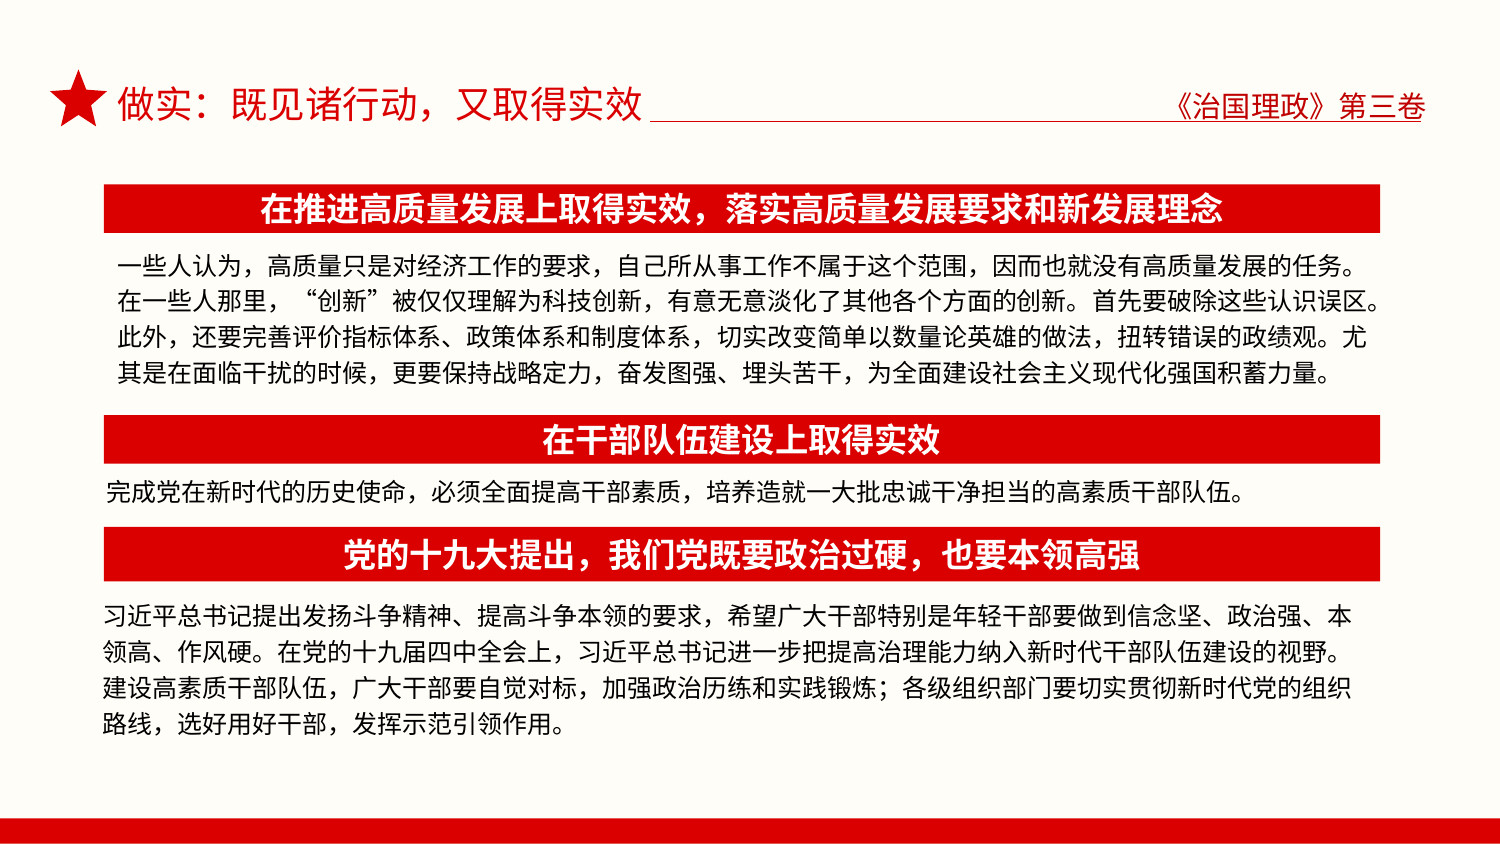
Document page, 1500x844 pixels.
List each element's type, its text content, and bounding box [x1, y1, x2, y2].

text_box 在推进高质量发展上取得实效，落实高质量发展要求和新发展理念 [103, 184, 1381, 233]
text_box 在干部队伍建设上取得实效 [103, 415, 1381, 454]
text_box 党的十九大提出，我们党既要政治过硬，也要本领高强 [103, 526, 1381, 582]
text_box 完成党在新时代的历史使命，必须全面提高干部素质，培养造就一大批忠诚干净担当的高素质干部队伍。 [92, 454, 1393, 514]
text_box 习近平总书记提出发扬斗争精神、提高斗争本领的要求，希望广大干部特别是年轻干部要做到信念坚、政治强、本领高、作风硬。在党的十九届四中全会上，习近平总书记进一步把提高治理能力纳入新时代干部队伍建设的视野。建设高素质干部队伍，广大干部要自觉对标，加强政治历练和实践锻炼；各级组织部门要切实贯彻新时代党的组织路线，选好用好干部，发挥示范引领作用。 [87, 587, 1389, 746]
text_box 一些人认为，高质量只是对经济工作的要求，自己所从事工作不属于这个范围，因而也就没有高质量发展的任务。在一些人那里，“创新”被仅仅理解为科技创新，有意无意淡化了其他各个方面的创新。首先要破除这些认识误区。此外，还要完善评价指标体系、政策体系和制度体系，切实改变简单以数量论英雄的做法，扭转错误的政绩观。尤其是在面临干扰的时候，更要保持战略定力，奋发图强、埋头苦干，为全面建设社会主义现代化强国积蓄力量。 [102, 236, 1403, 431]
